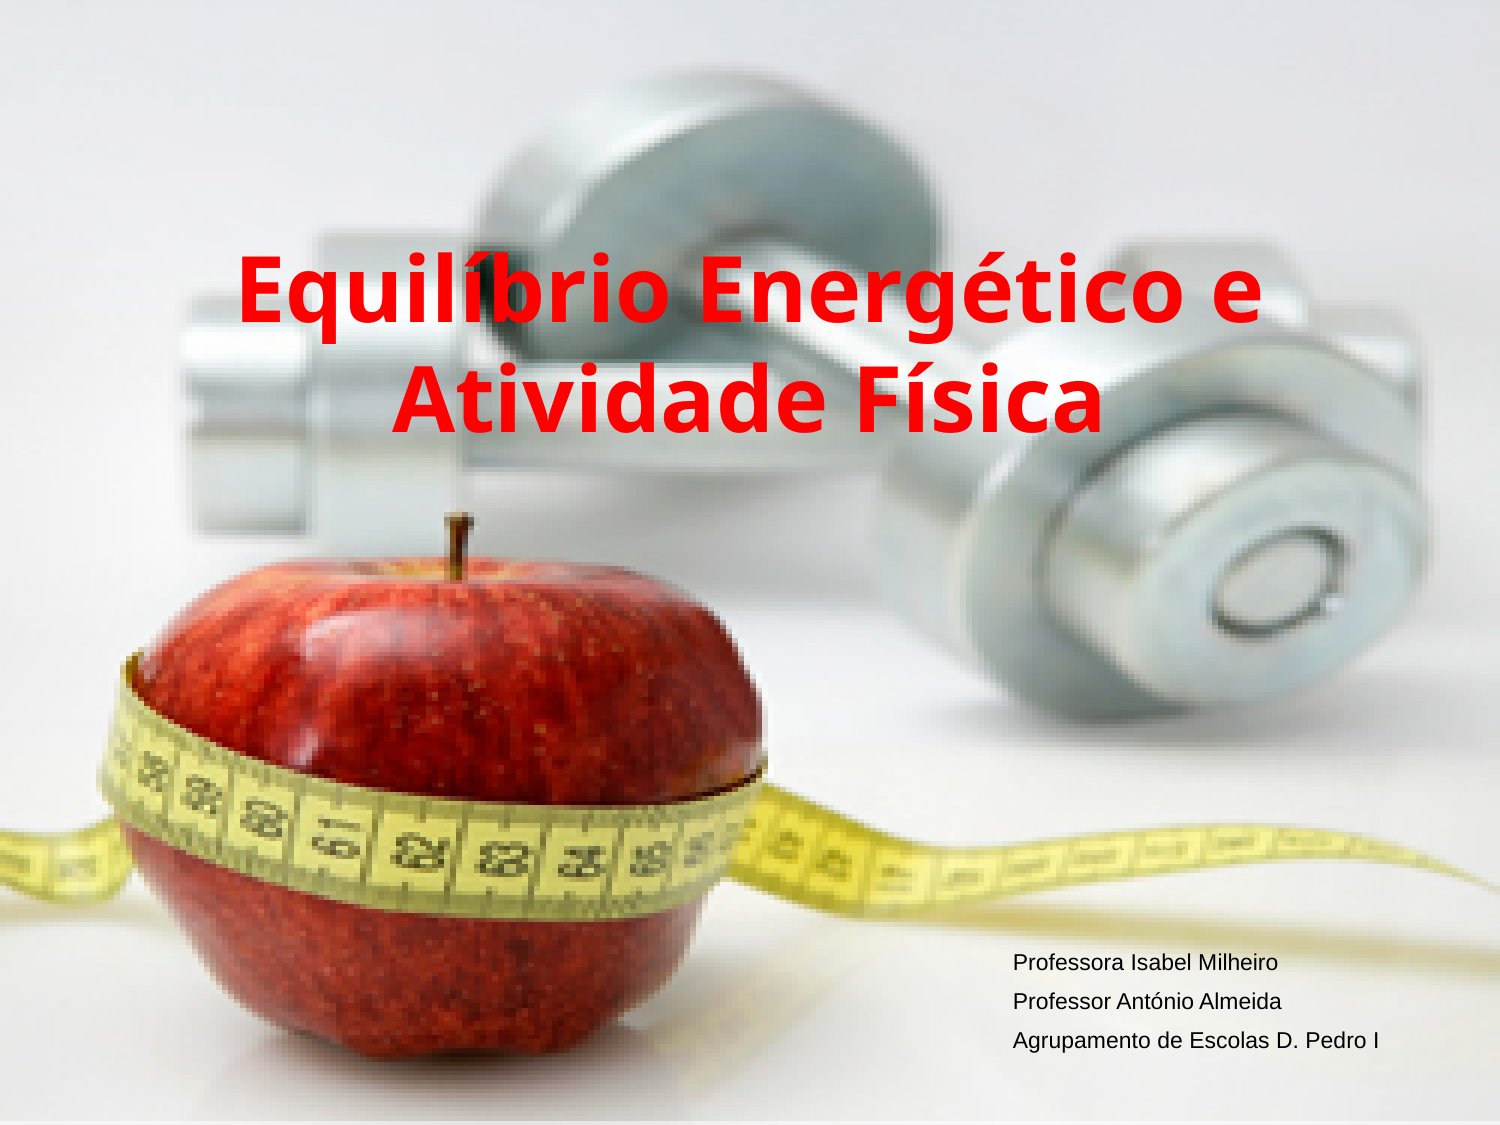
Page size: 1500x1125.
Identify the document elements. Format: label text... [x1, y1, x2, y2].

text_box Professora Isabel Milheiro Professor António Almeida Agrupamento de Escolas D. Pedro I [998, 940, 1447, 1061]
picture [0, 0, 1500, 1125]
title Equilíbrio Energético e Atividade Física [111, 219, 1388, 462]
